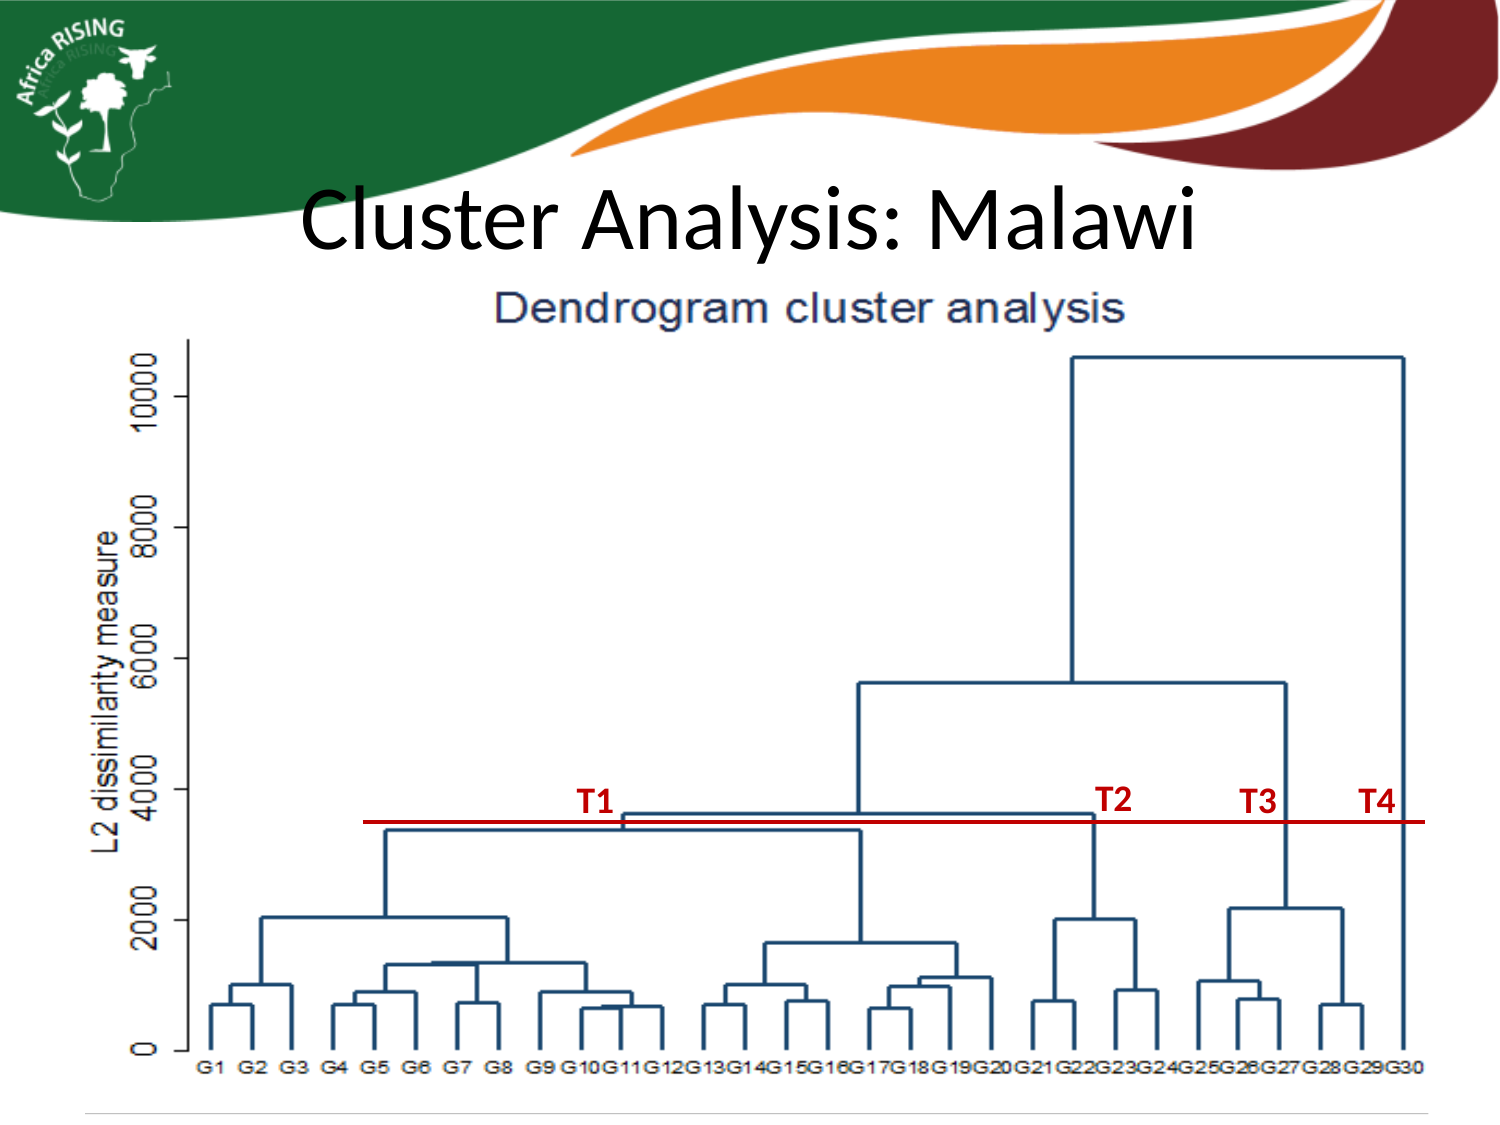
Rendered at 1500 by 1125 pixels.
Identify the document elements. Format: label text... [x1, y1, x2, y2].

picture [0, 0, 1499, 222]
picture [84, 290, 1429, 1125]
title Cluster Analysis: Malawi [75, 118, 1425, 307]
